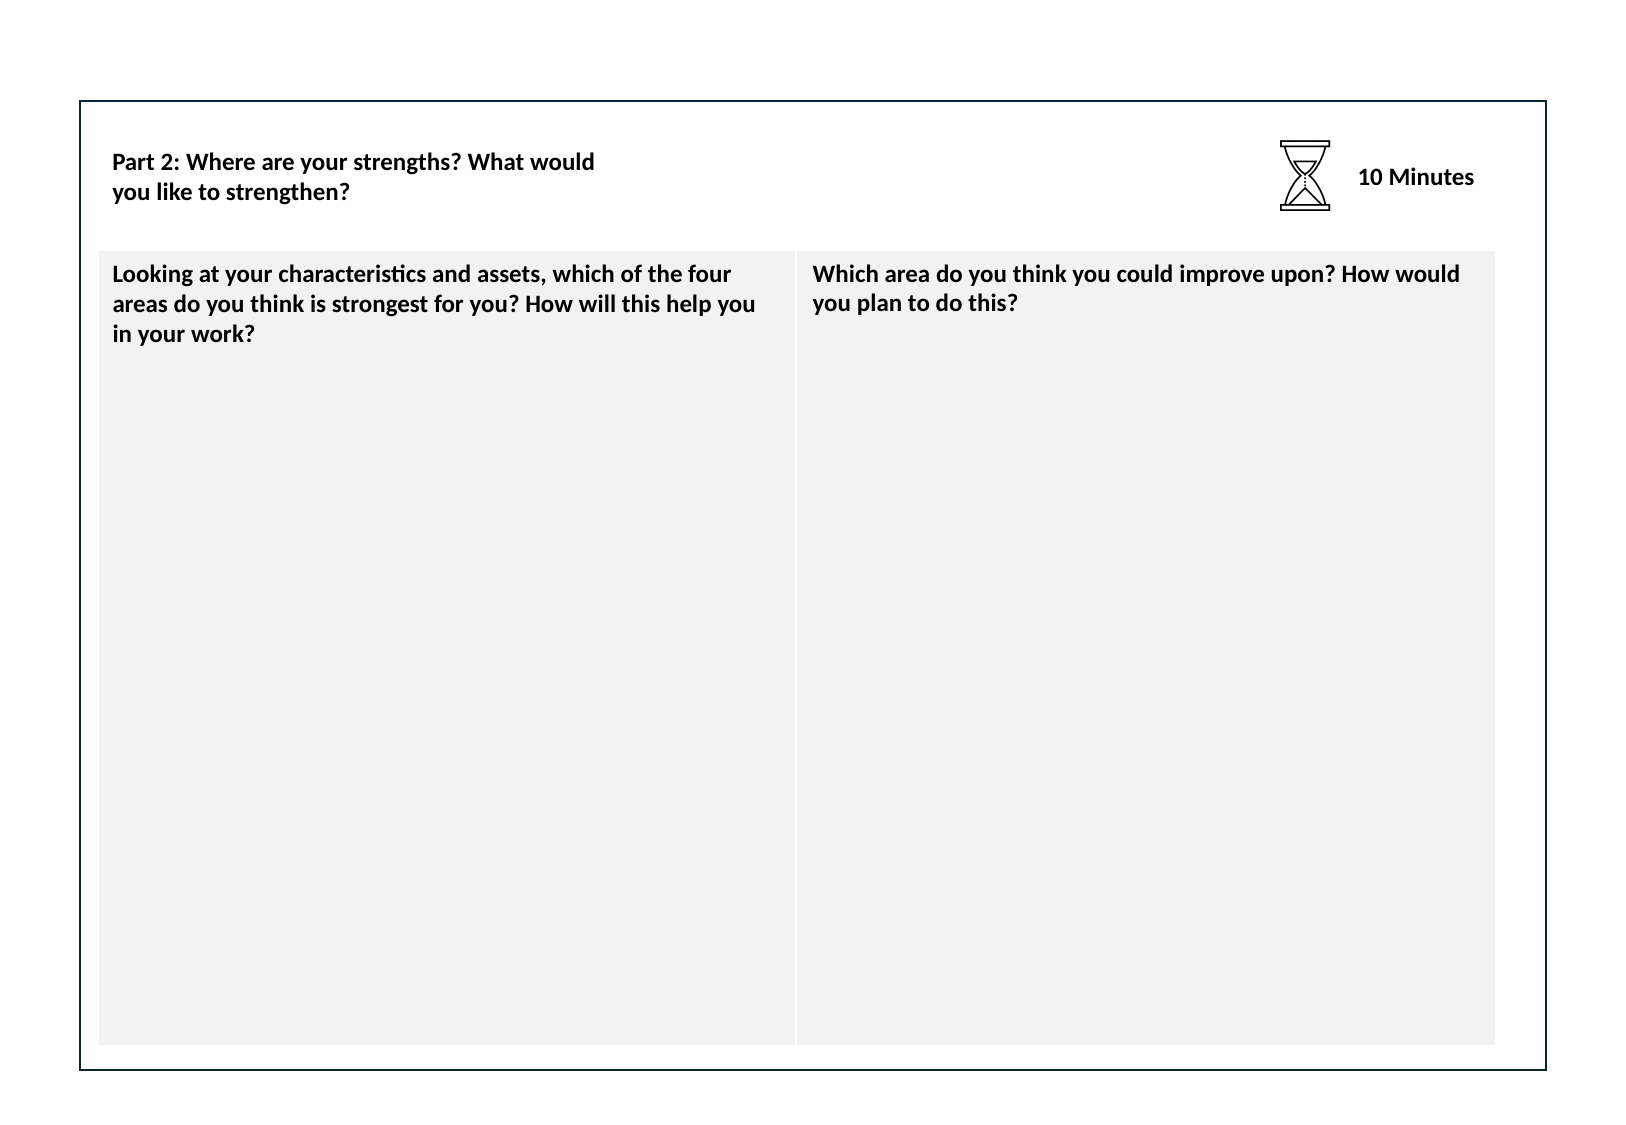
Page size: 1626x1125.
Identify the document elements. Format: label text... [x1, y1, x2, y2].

text_box 10 Minutes [1348, 152, 1497, 198]
text_box [79, 100, 1547, 1071]
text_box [97, 249, 1497, 1047]
text_box Part 2: Where are your strengths? What would you like to strengthen? [97, 137, 643, 213]
picture [1262, 133, 1348, 218]
